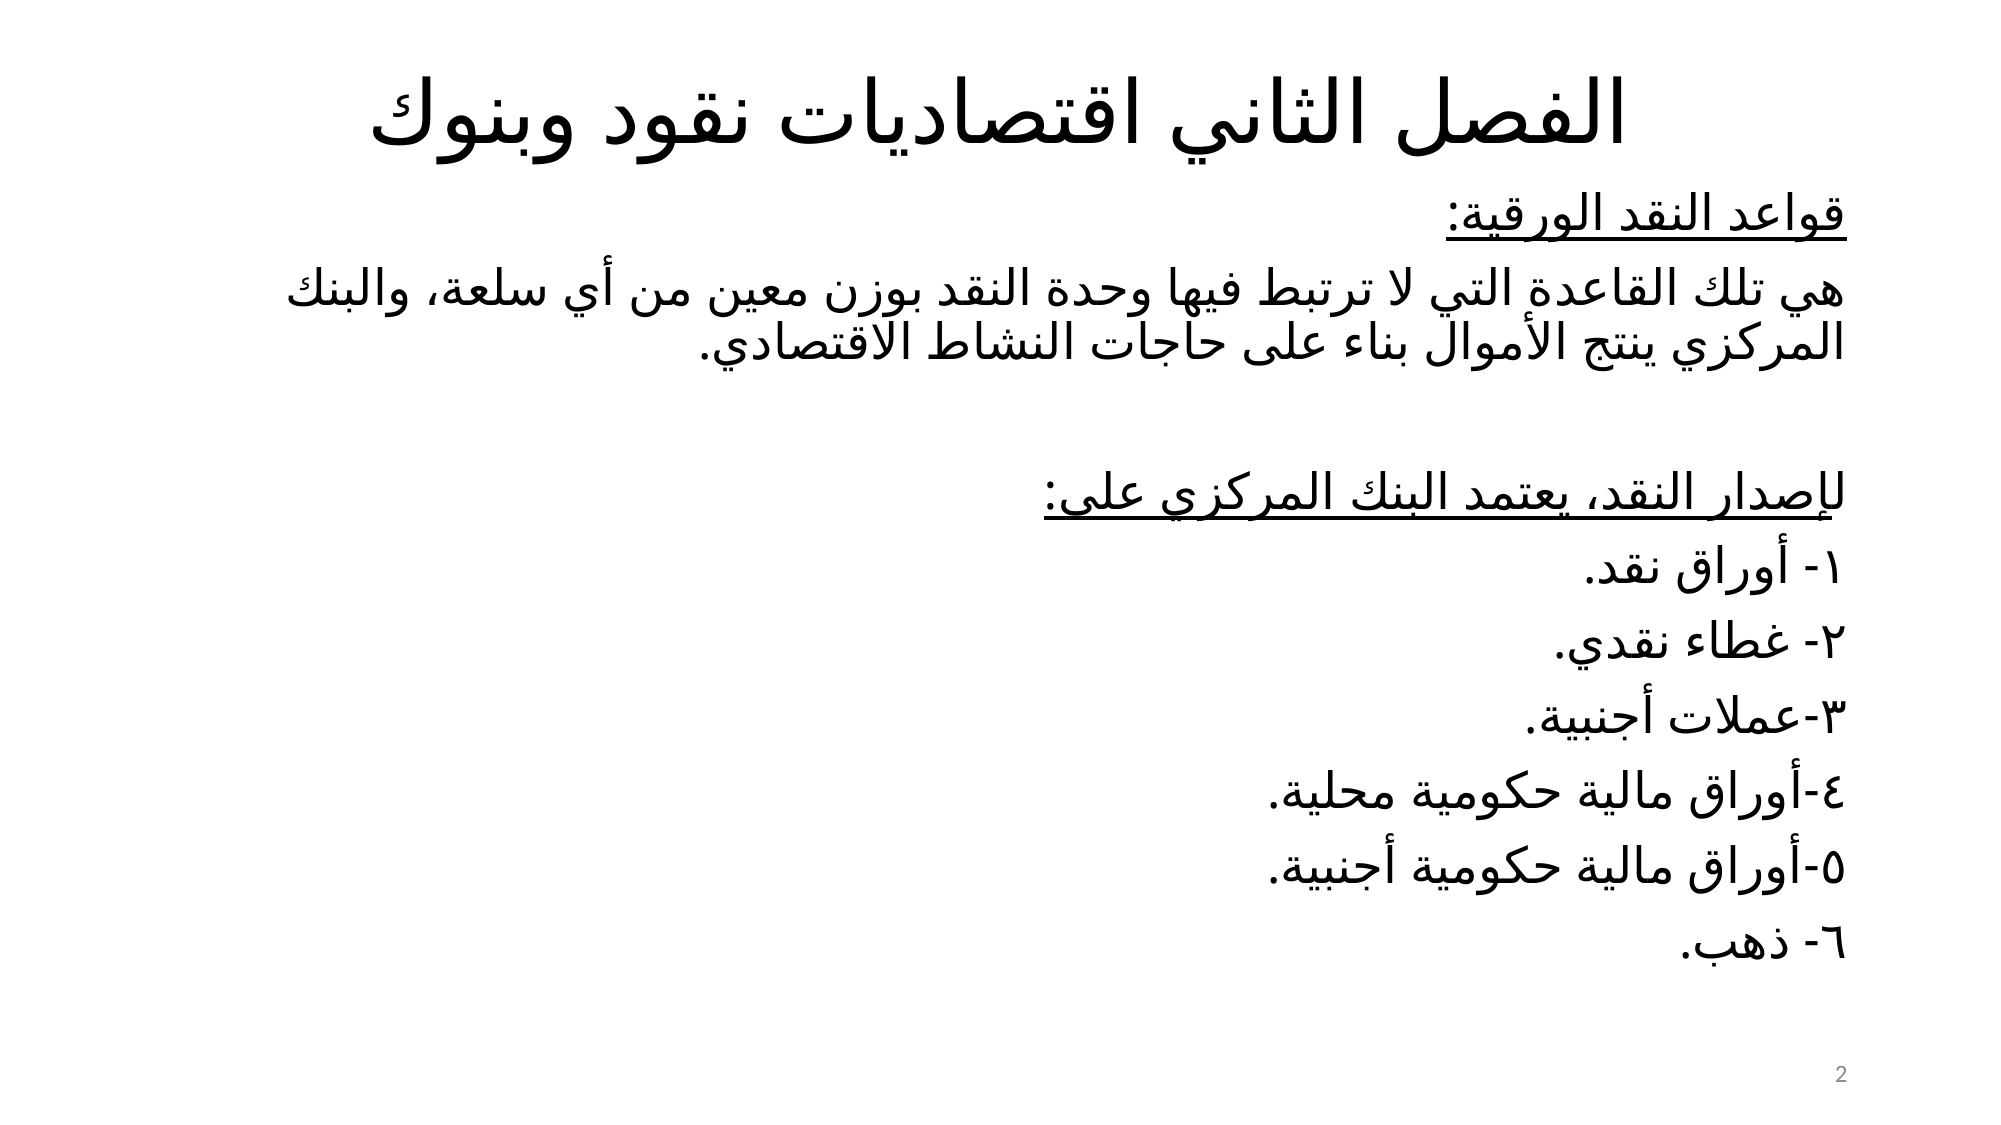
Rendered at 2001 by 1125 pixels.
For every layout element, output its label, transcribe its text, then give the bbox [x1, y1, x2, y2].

subtitle قواعد النقد الورقية: هي تلك القاعدة التي لا ترتبط فيها وحدة النقد بوزن معين من أي سلعة، والبنك المركزي ينتج الأموال بناء على حاجات النشاط الاقتصادي. لإصدار النقد، يعتمد البنك المركزي على: ١- أوراق نقد. ٢- غطاء نقدي. ٣-عملات أجنبية. ٤-أوراق مالية حكومية محلية. ٥-أوراق مالية حكومية أجنبية. ٦- ذهب. [156, 179, 1863, 1062]
title الفصل الثاني اقتصاديات نقود وبنوك [249, 60, 1750, 179]
slide_number 2 [1412, 1042, 1863, 1103]
